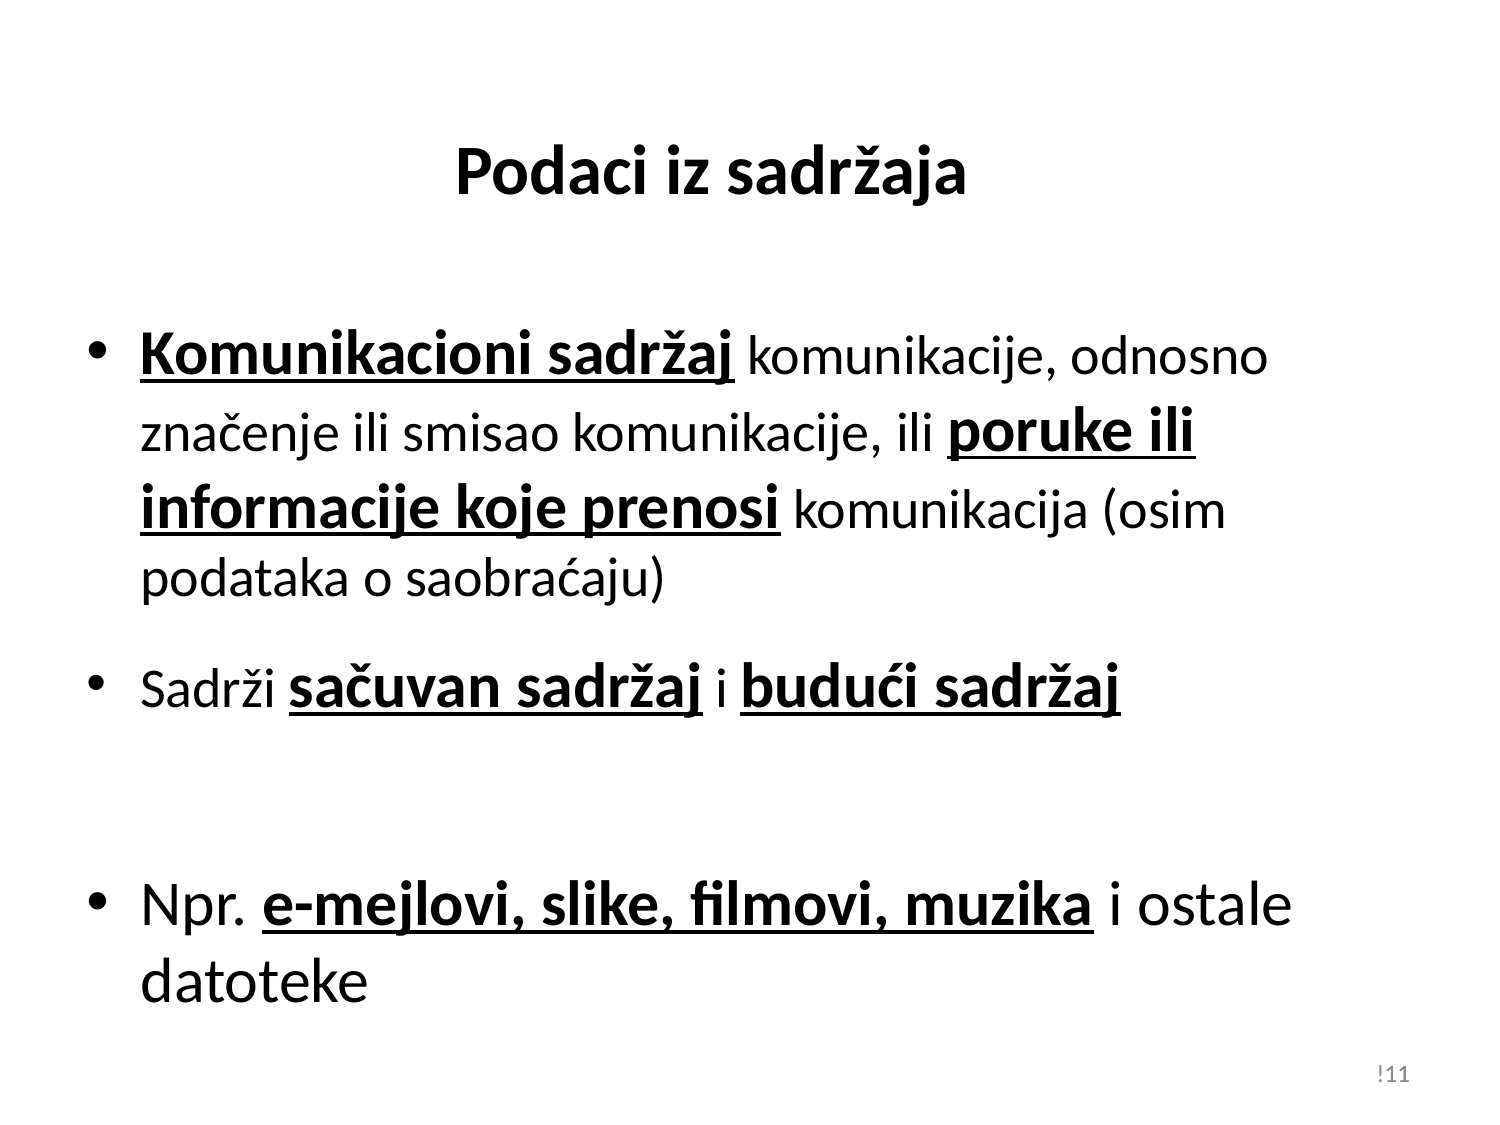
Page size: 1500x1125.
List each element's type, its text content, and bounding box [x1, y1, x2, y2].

title Podaci iz sadržaja [85, 72, 1426, 261]
text_box !11 [1074, 1042, 1425, 1103]
list Komunikacioni sadržaj komunikacije, odnosno značenje ili smisao komunikacije, ili poruke ili informacije koje prenosi komunikacija (osim podataka o saobraćaju) Sadrži sačuvan sadržaj i budući sadržaj Npr. e-mejlovi, slike, filmovi, muzika i ostale datoteke [71, 302, 1440, 1031]
